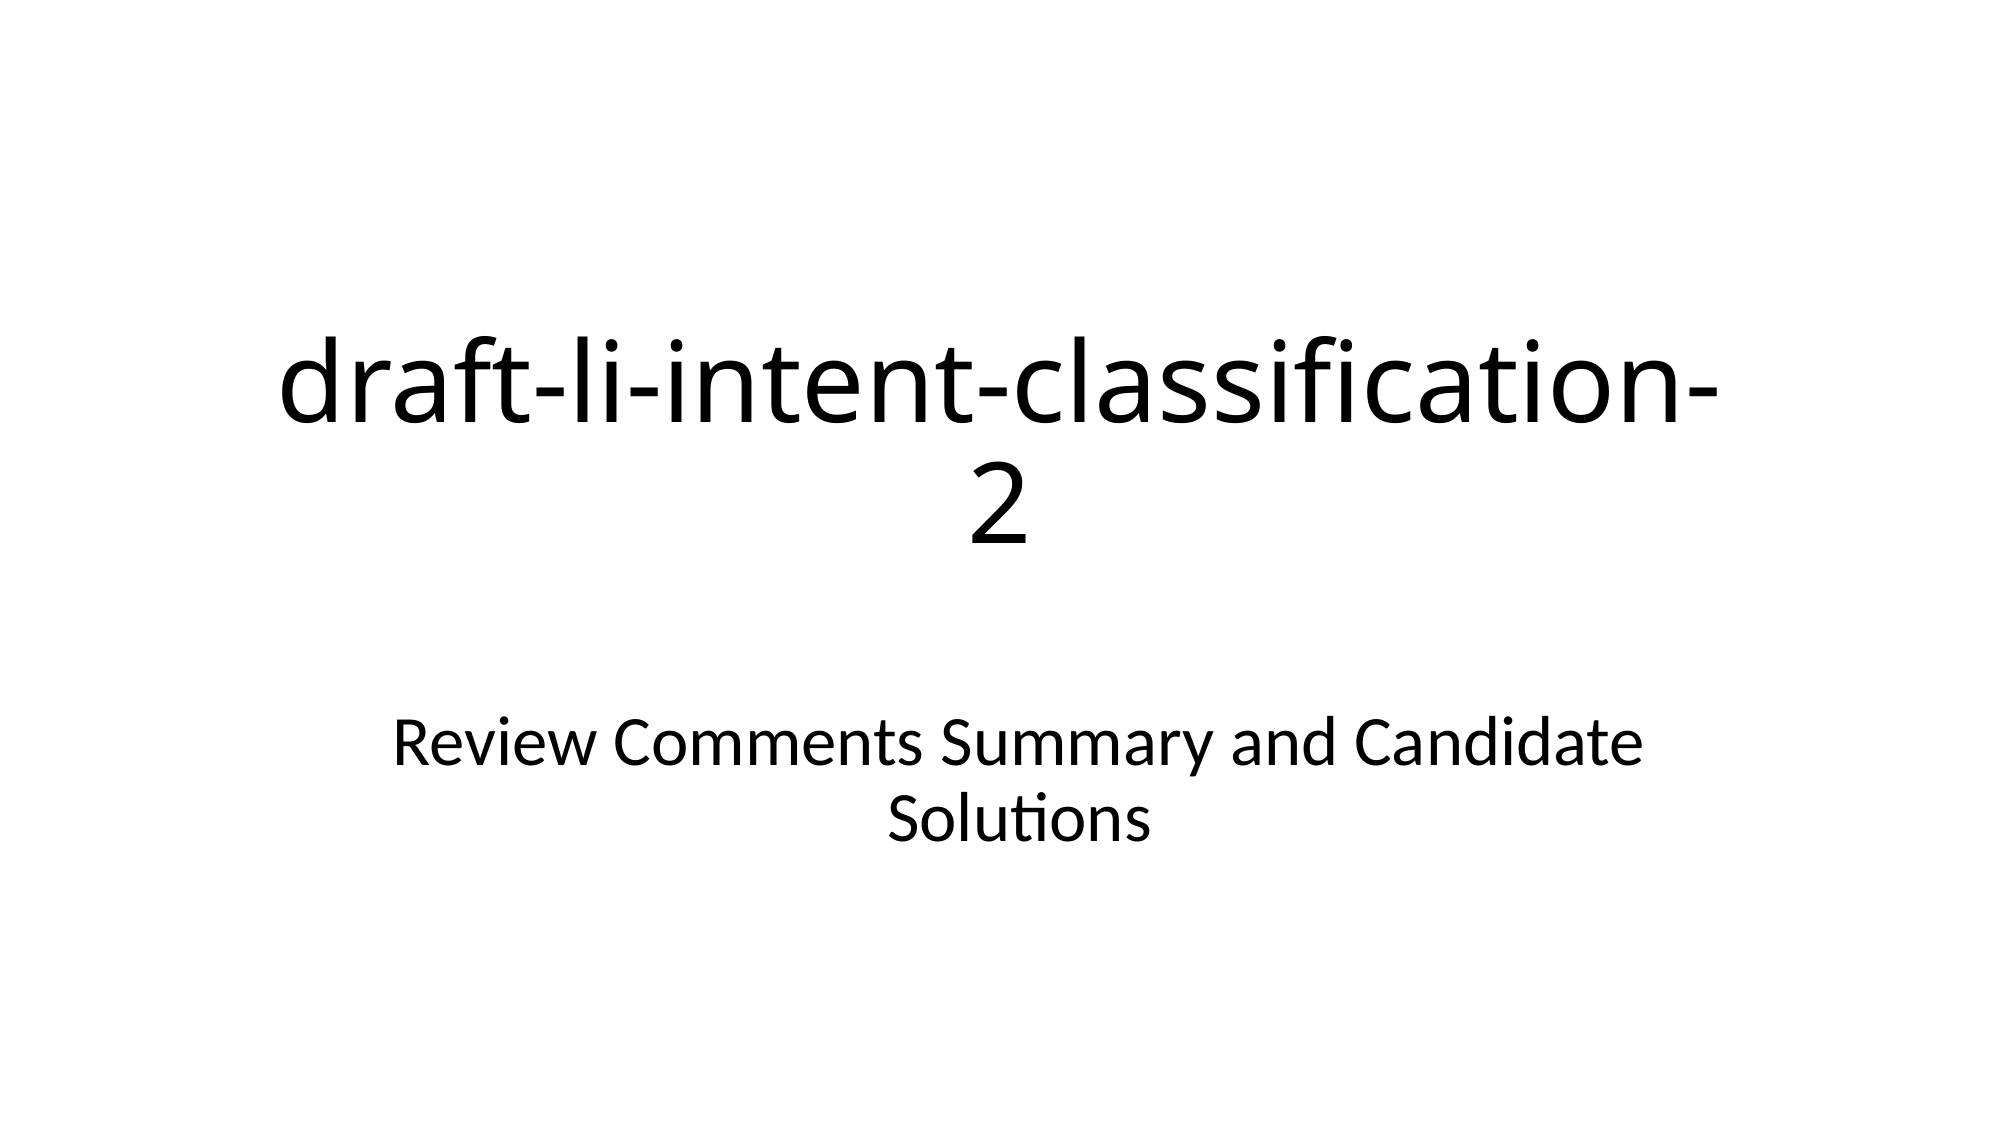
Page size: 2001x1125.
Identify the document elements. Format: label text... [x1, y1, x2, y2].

title draft-li-intent-classification-2 [249, 184, 1750, 576]
subtitle Review Comments Summary and Candidate Solutions [249, 590, 1790, 957]
